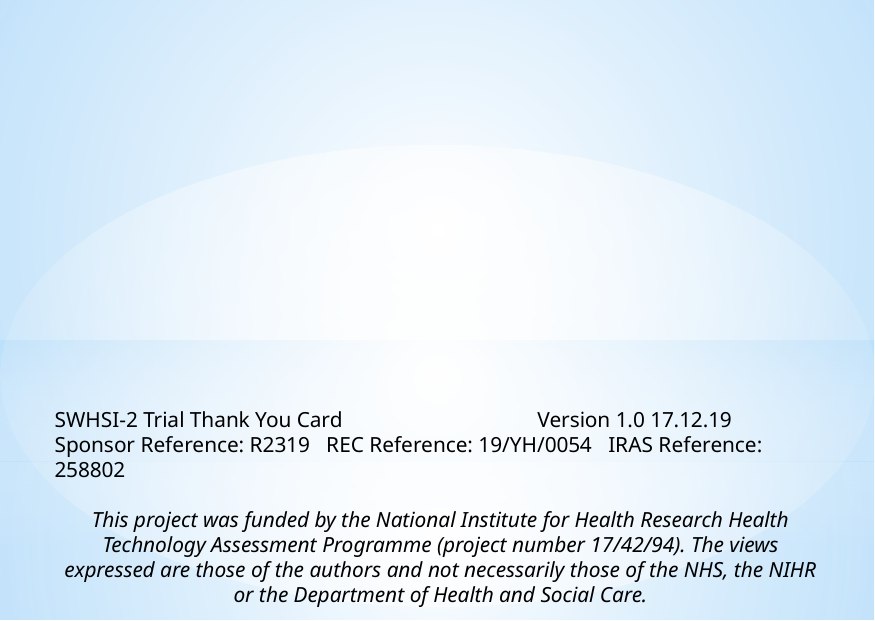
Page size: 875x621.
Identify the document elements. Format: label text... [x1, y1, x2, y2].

text_box SWHSI-2 Trial Thank You Card Version 1.0 17.12.19 Sponsor Reference: R2319 REC Reference: 19/YH/0054 IRAS Reference: 258802 This project was funded by the National Institute for Health Research Health Technology Assessment Programme (project number 17/42/94). The views expressed are those of the authors and not necessarily those of the NHS, the NIHR or the Department of Health and Social Care. [46, 402, 835, 611]
